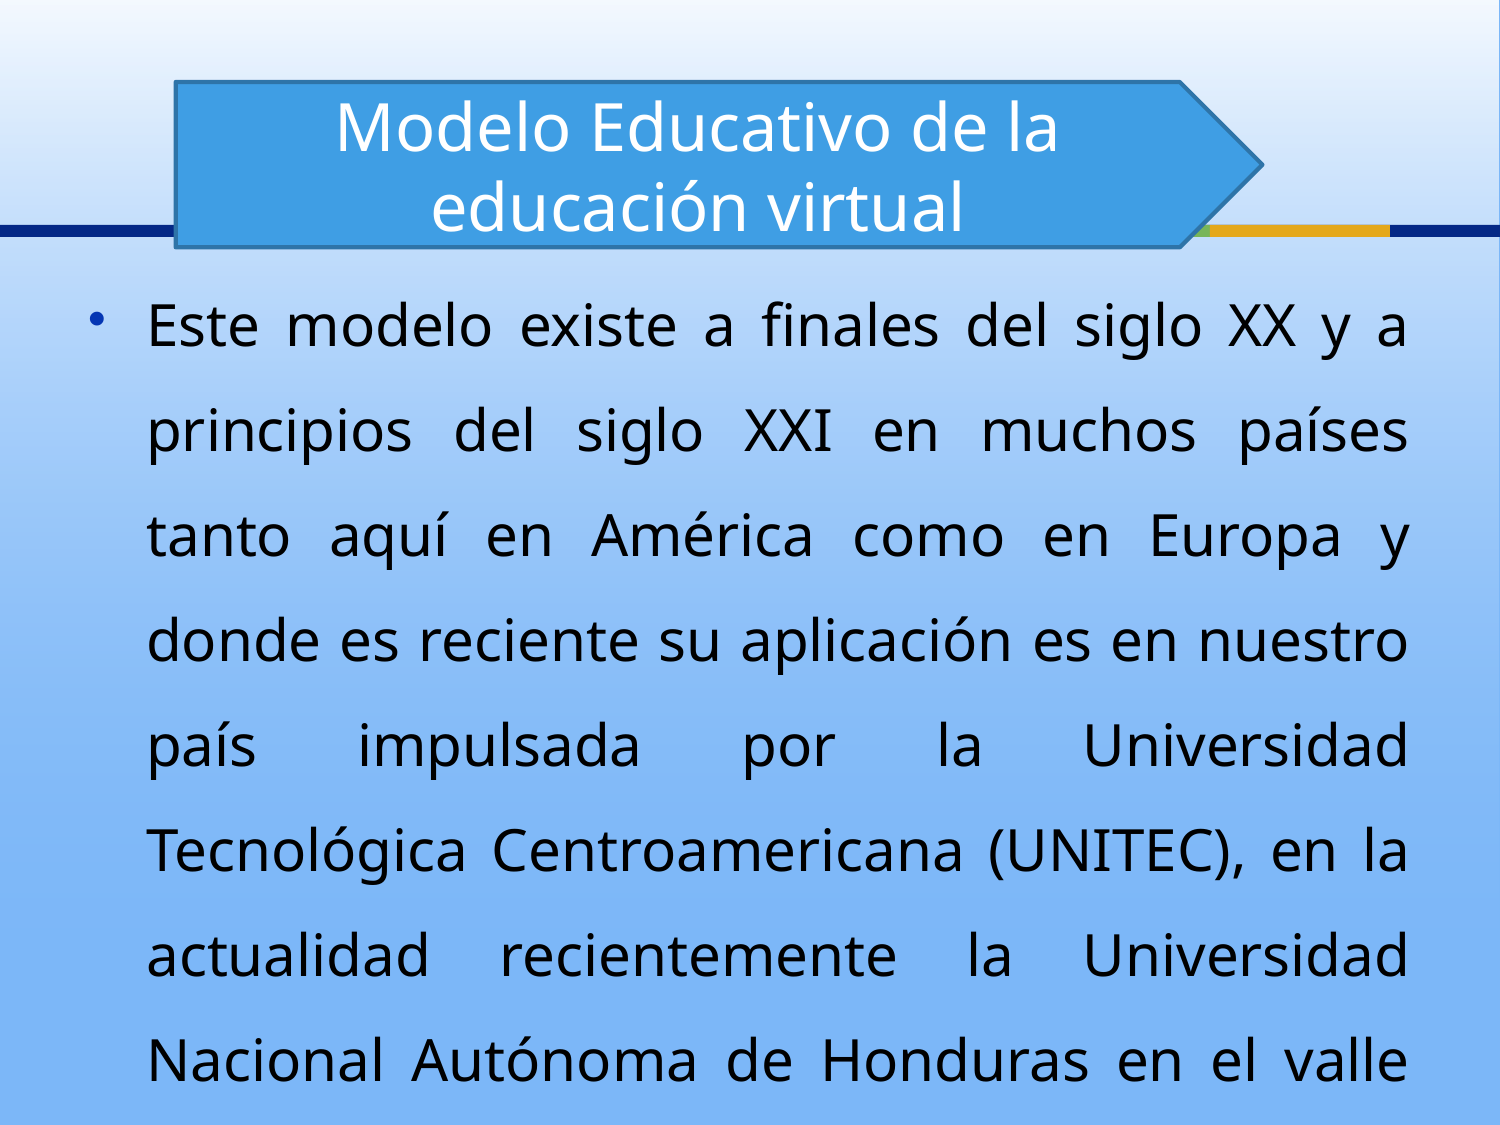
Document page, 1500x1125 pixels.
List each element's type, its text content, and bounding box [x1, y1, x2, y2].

list Este modelo existe a finales del siglo XX y a principios del siglo XXI en muchos países tanto aquí en América como en Europa y donde es reciente su aplicación es en nuestro país impulsada por la Universidad Tecnológica Centroamericana (UNITEC), en la actualidad recientemente la Universidad Nacional Autónoma de Honduras en el valle de Sula. [75, 246, 1425, 1005]
text_box Modelo Educativo de la educación virtual [173, 79, 1265, 250]
